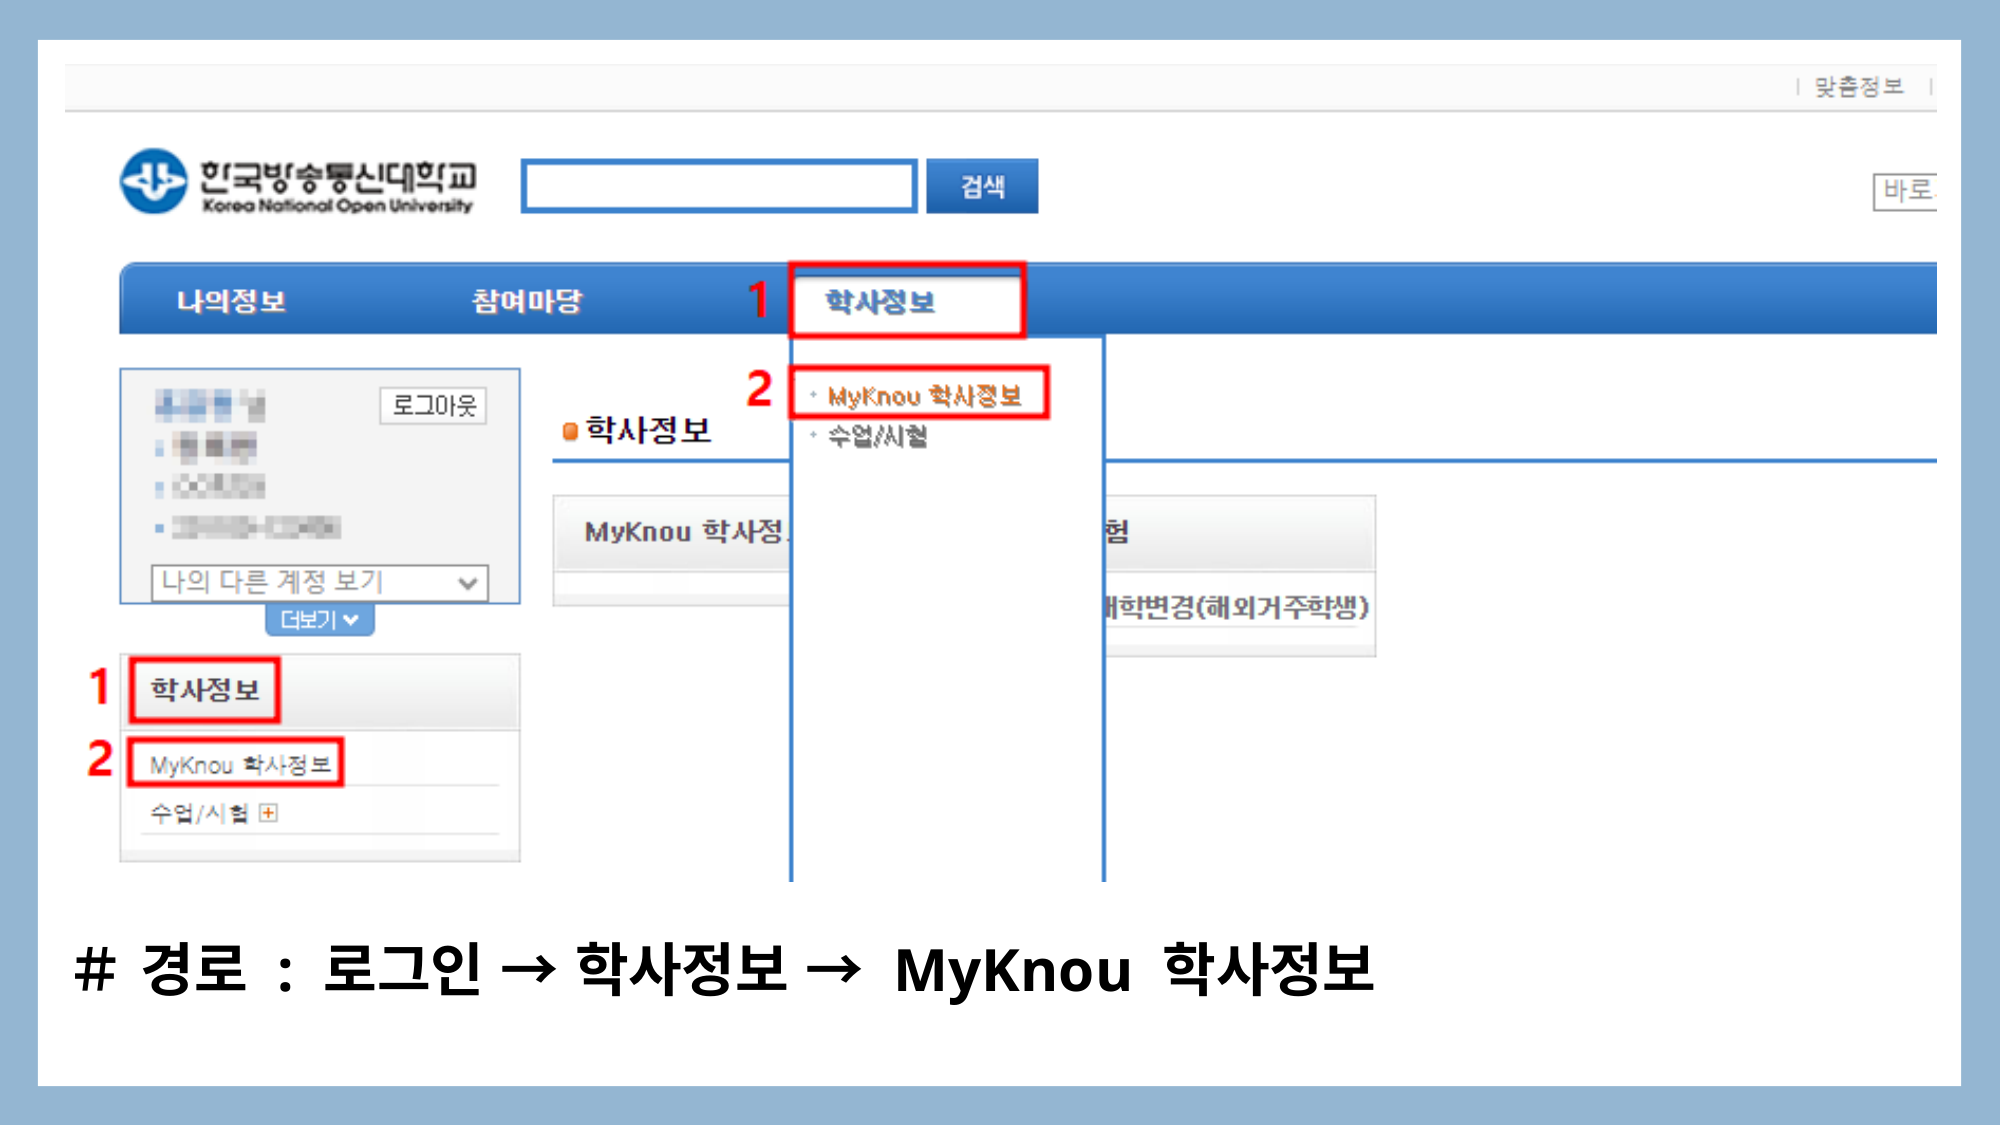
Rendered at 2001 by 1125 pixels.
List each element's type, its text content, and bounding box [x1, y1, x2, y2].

text_box [115, 32, 2000, 140]
picture [64, 64, 1937, 883]
text_box ＃ 경로 : 로그인 → 학사정보 → MyKnou 학사정보 [51, 925, 1949, 1011]
